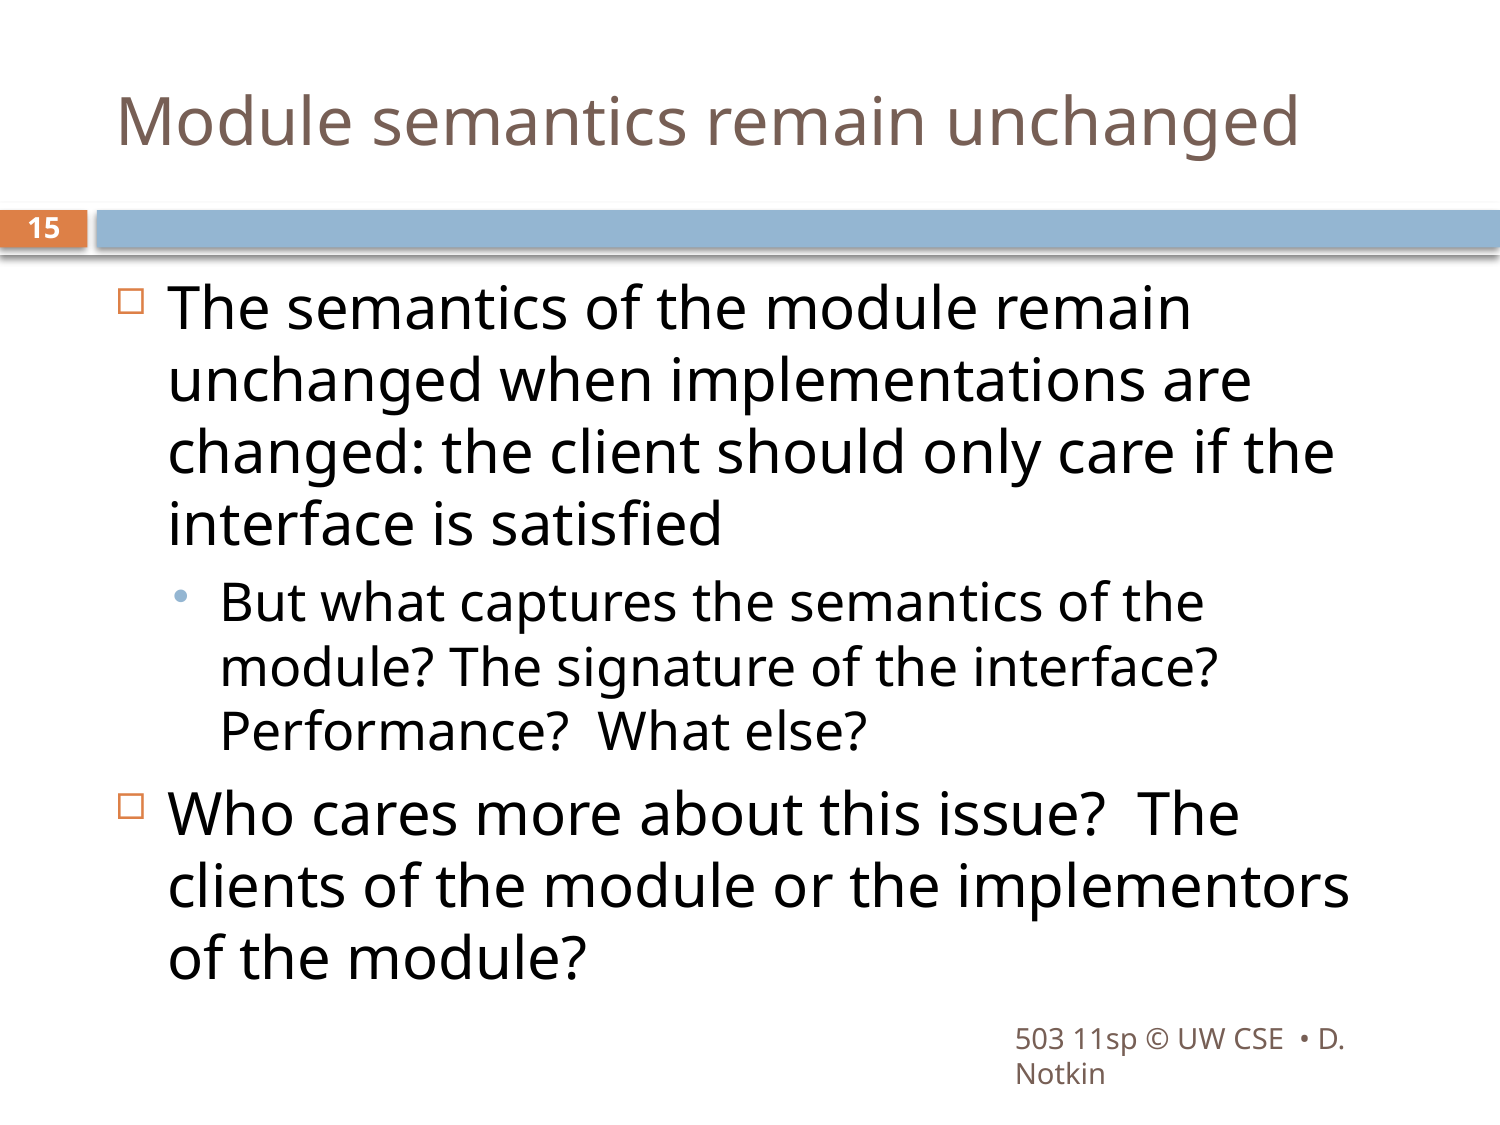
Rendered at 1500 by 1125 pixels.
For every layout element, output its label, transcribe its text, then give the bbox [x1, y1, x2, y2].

list The semantics of the module remain unchanged when implementations are changed: the client should only care if the interface is satisfied But what captures the semantics of the module? The signature of the interface? Performance? What else? Who cares more about this issue? The clients of the module or the implementors of the module? [100, 262, 1438, 1005]
slide_number 503 11sp © UW CSE • D. Notkin [999, 1025, 1438, 1085]
title Module semantics remain unchanged [100, 37, 1438, 200]
slide_number 15 [0, 208, 88, 249]
